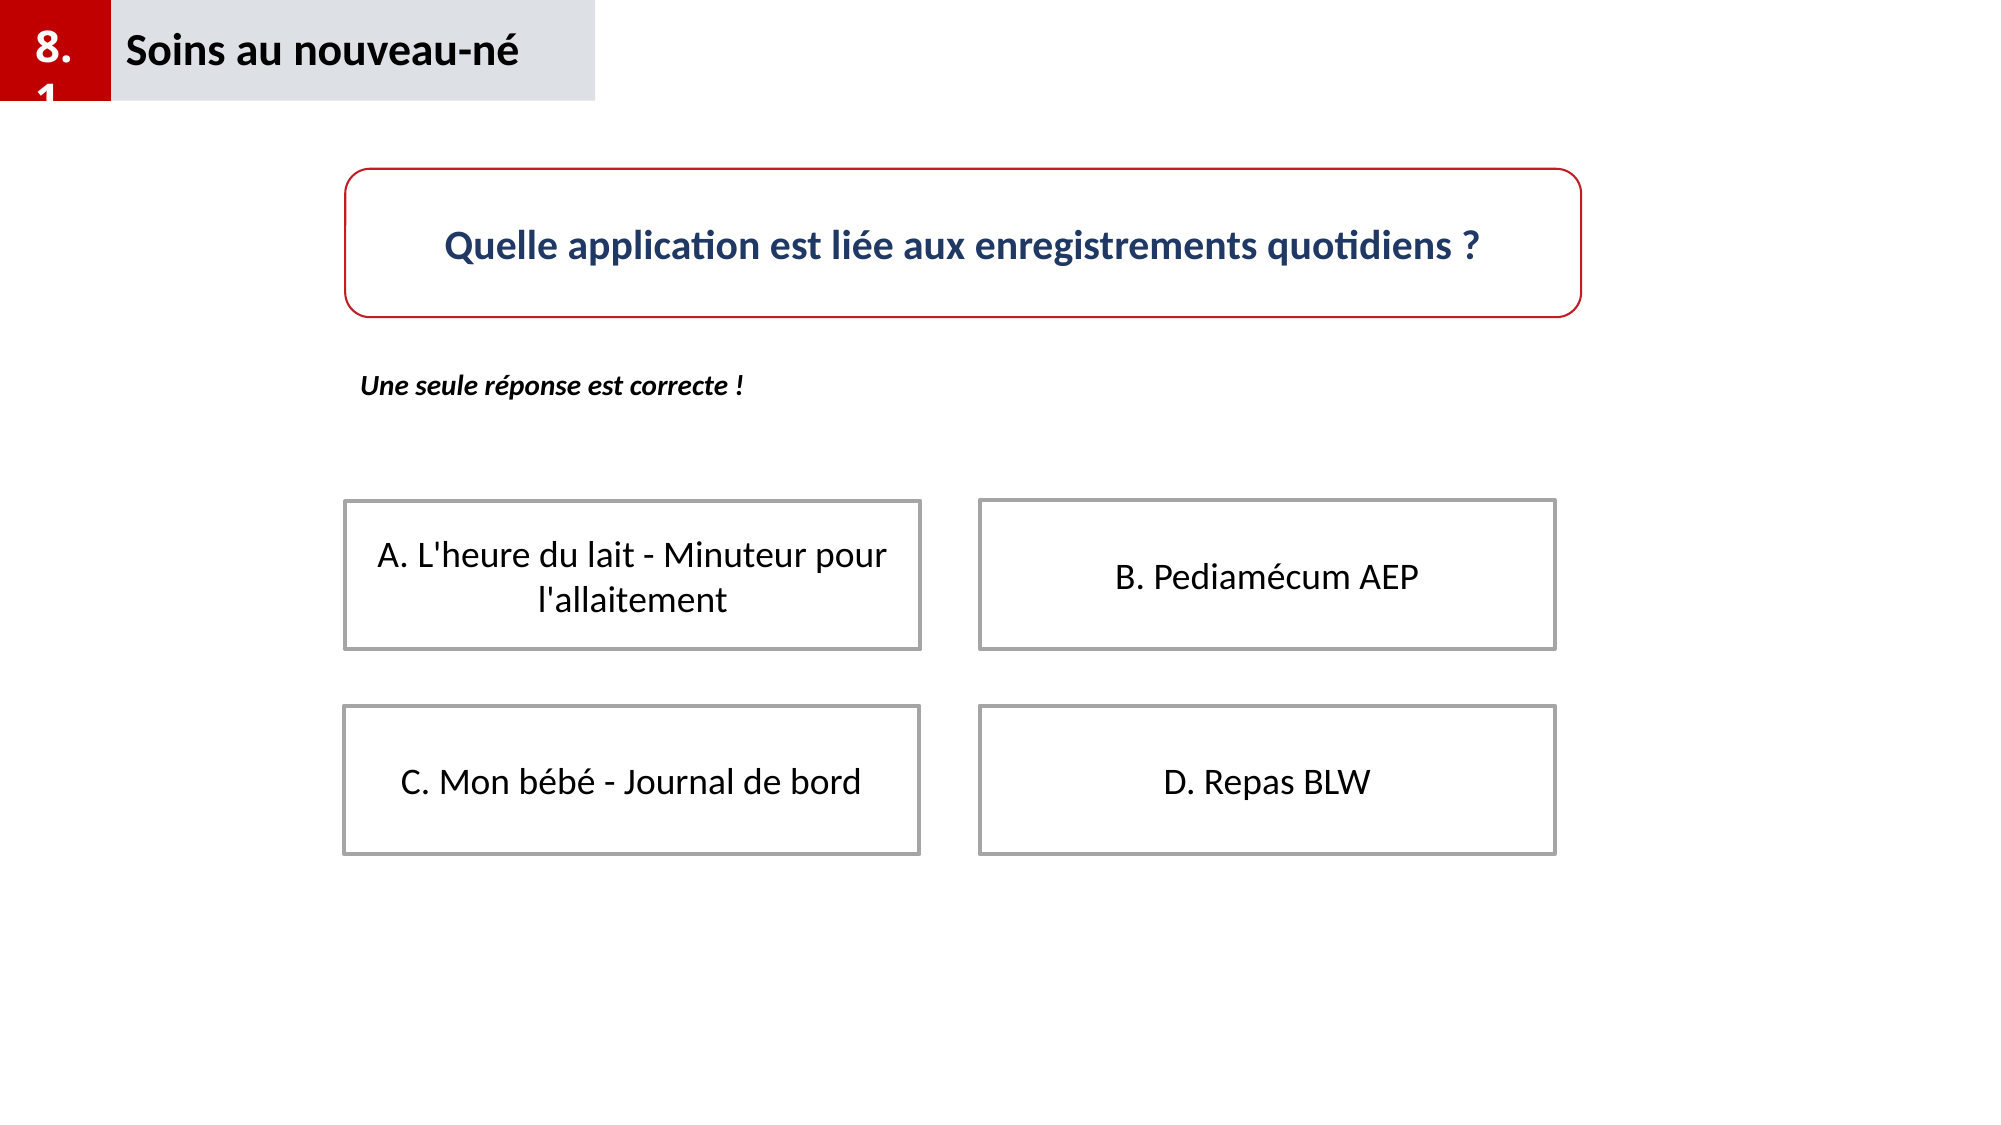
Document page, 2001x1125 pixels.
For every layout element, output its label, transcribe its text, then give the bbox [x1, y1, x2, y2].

text_box 8.1 [20, 11, 111, 83]
text_box Quelle application est liée aux enregistrements quotidiens ? [345, 168, 1582, 318]
text_box A. L'heure du lait - Minuteur pour l'allaitement [343, 499, 922, 651]
text_box Soins au nouveau-né [111, 0, 596, 101]
text_box B. Pediamécum AEP [978, 498, 1557, 651]
text_box D. Repas BLW [978, 704, 1557, 856]
text_box Une seule réponse est correcte ! [345, 358, 876, 409]
text_box [0, 0, 111, 101]
text_box C. Mon bébé - Journal de bord [342, 704, 921, 856]
